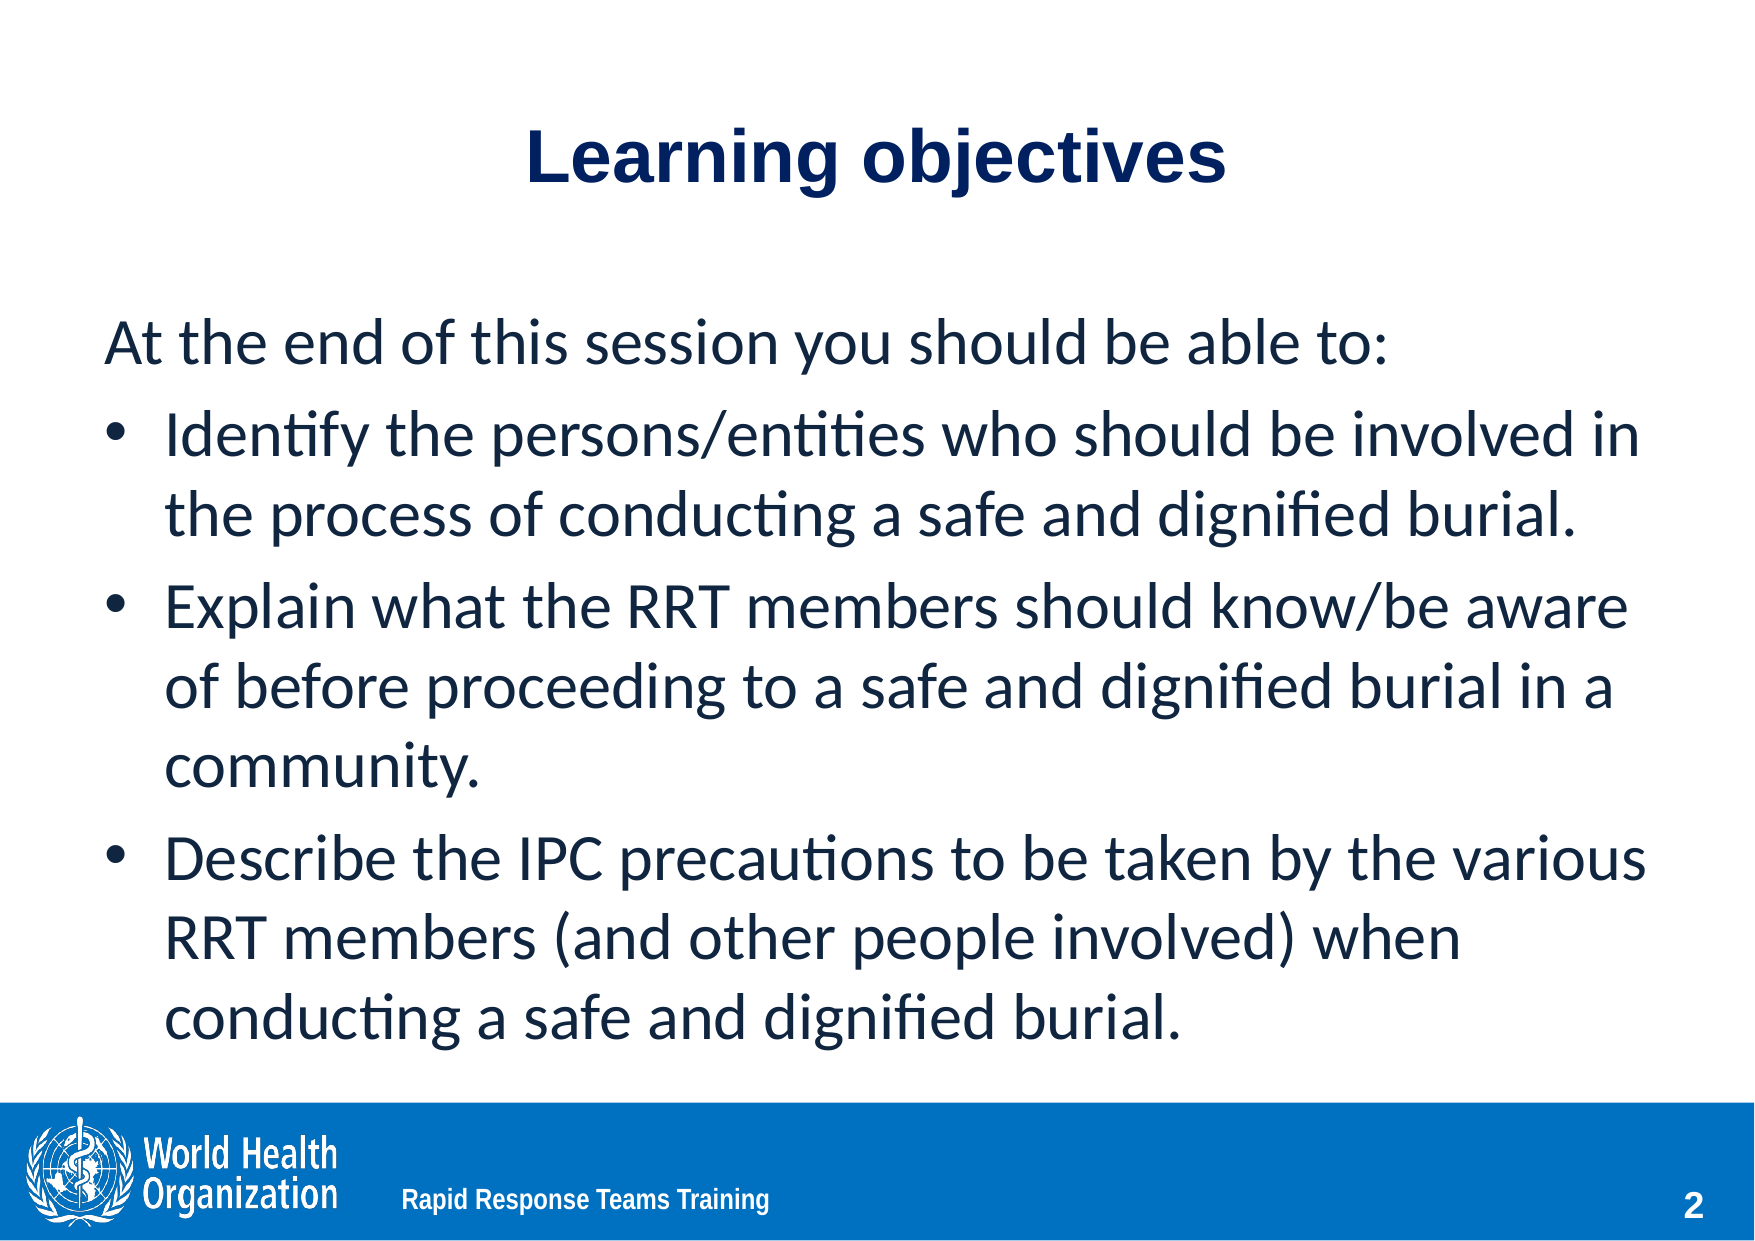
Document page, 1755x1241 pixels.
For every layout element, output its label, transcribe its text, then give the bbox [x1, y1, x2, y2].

list At the end of this session you should be able to: Identify the persons/entities who should be involved in the process of conducting a safe and dignified burial. Explain what the RRT members should know/be aware of before proceeding to a safe and dignified burial in a community. Describe the IPC precautions to be taken by the various RRT members (and other people involved) when conducting a safe and dignified burial. [87, 289, 1667, 1108]
title Learning objectives [87, 49, 1667, 257]
picture [25, 1116, 337, 1227]
